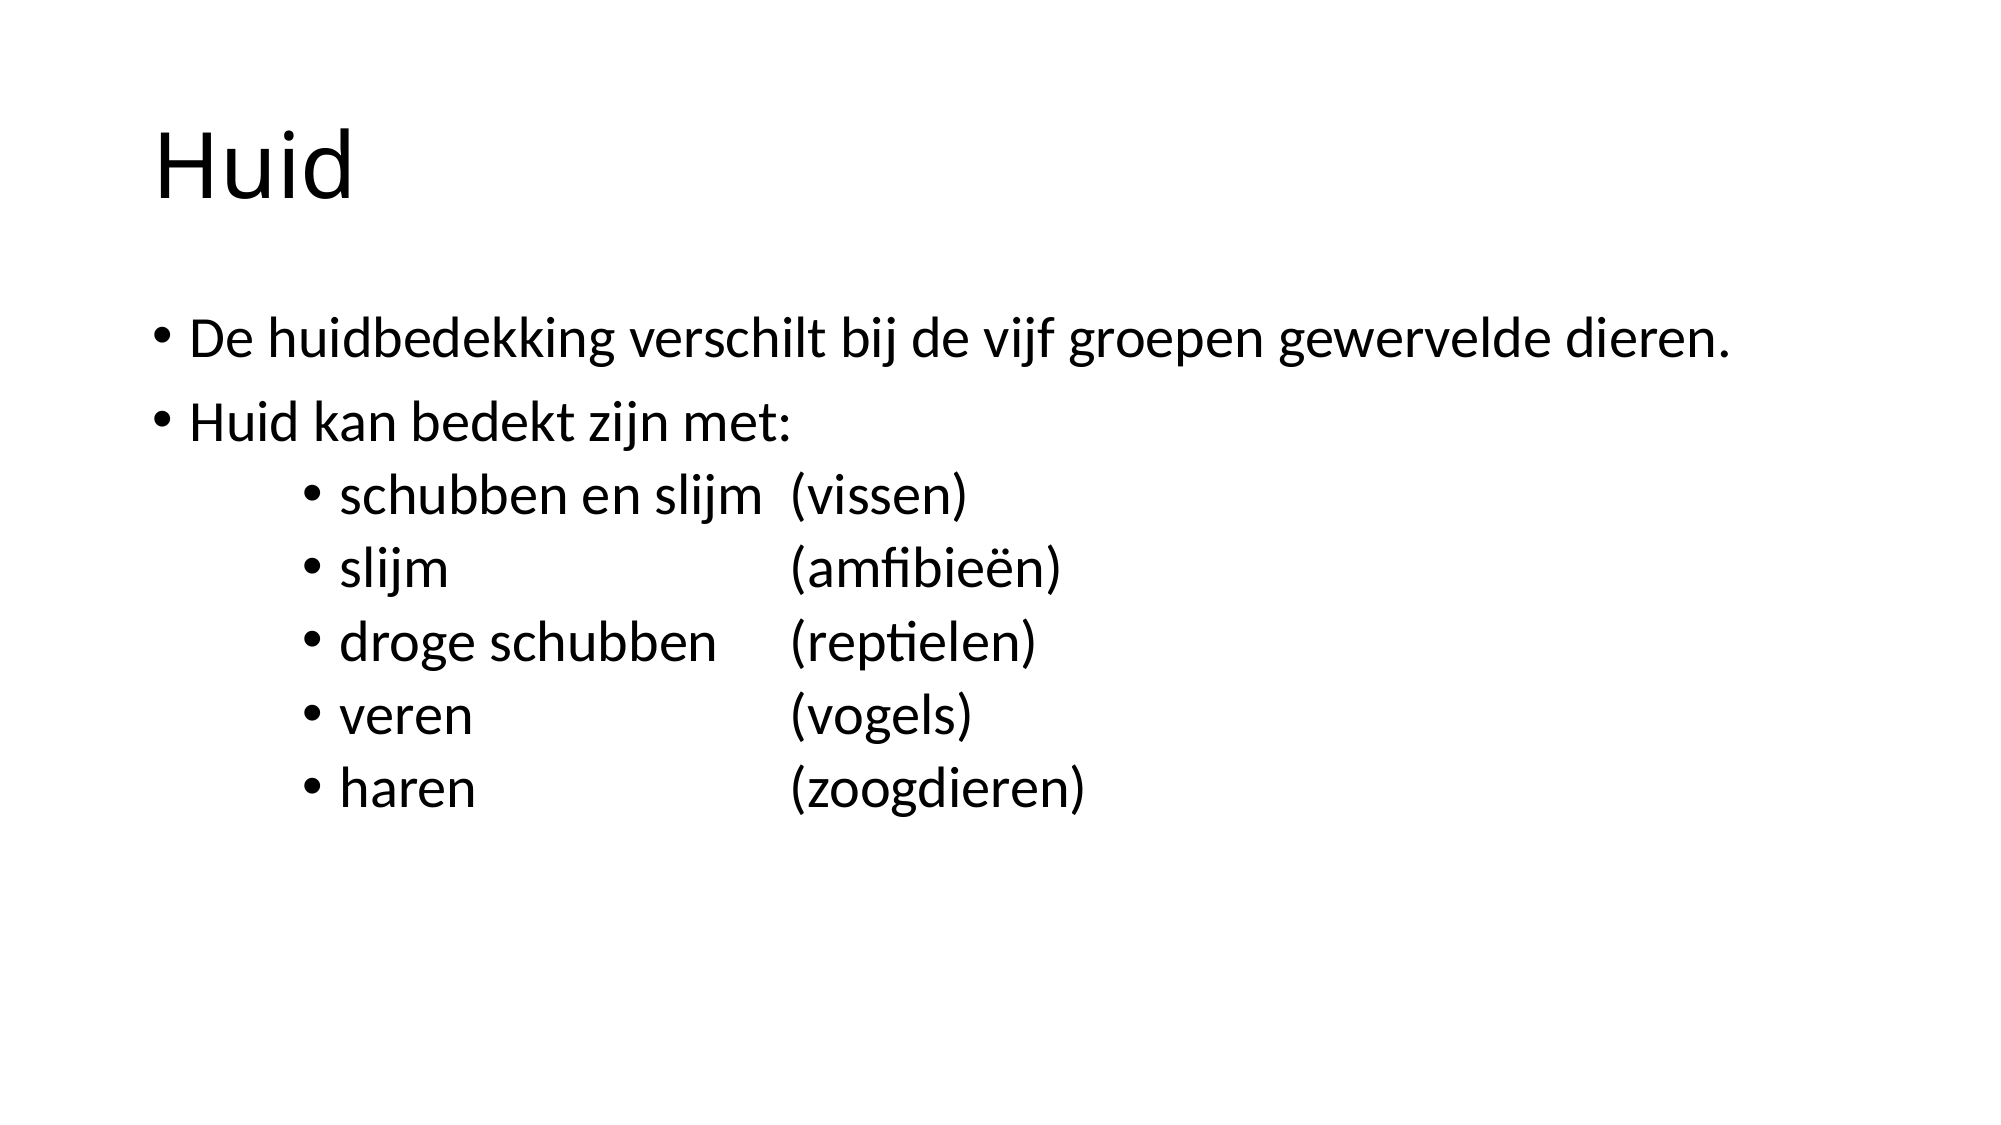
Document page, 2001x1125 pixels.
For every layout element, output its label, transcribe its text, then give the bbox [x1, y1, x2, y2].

list De huidbedekking verschilt bij de vijf groepen gewervelde dieren. Huid kan bedekt zijn met: schubben en slijm (vissen) slijm (amfibieën) droge schubben (reptielen) veren (vogels) haren (zoogdieren) [137, 299, 1863, 1014]
title Huid [137, 59, 1863, 278]
